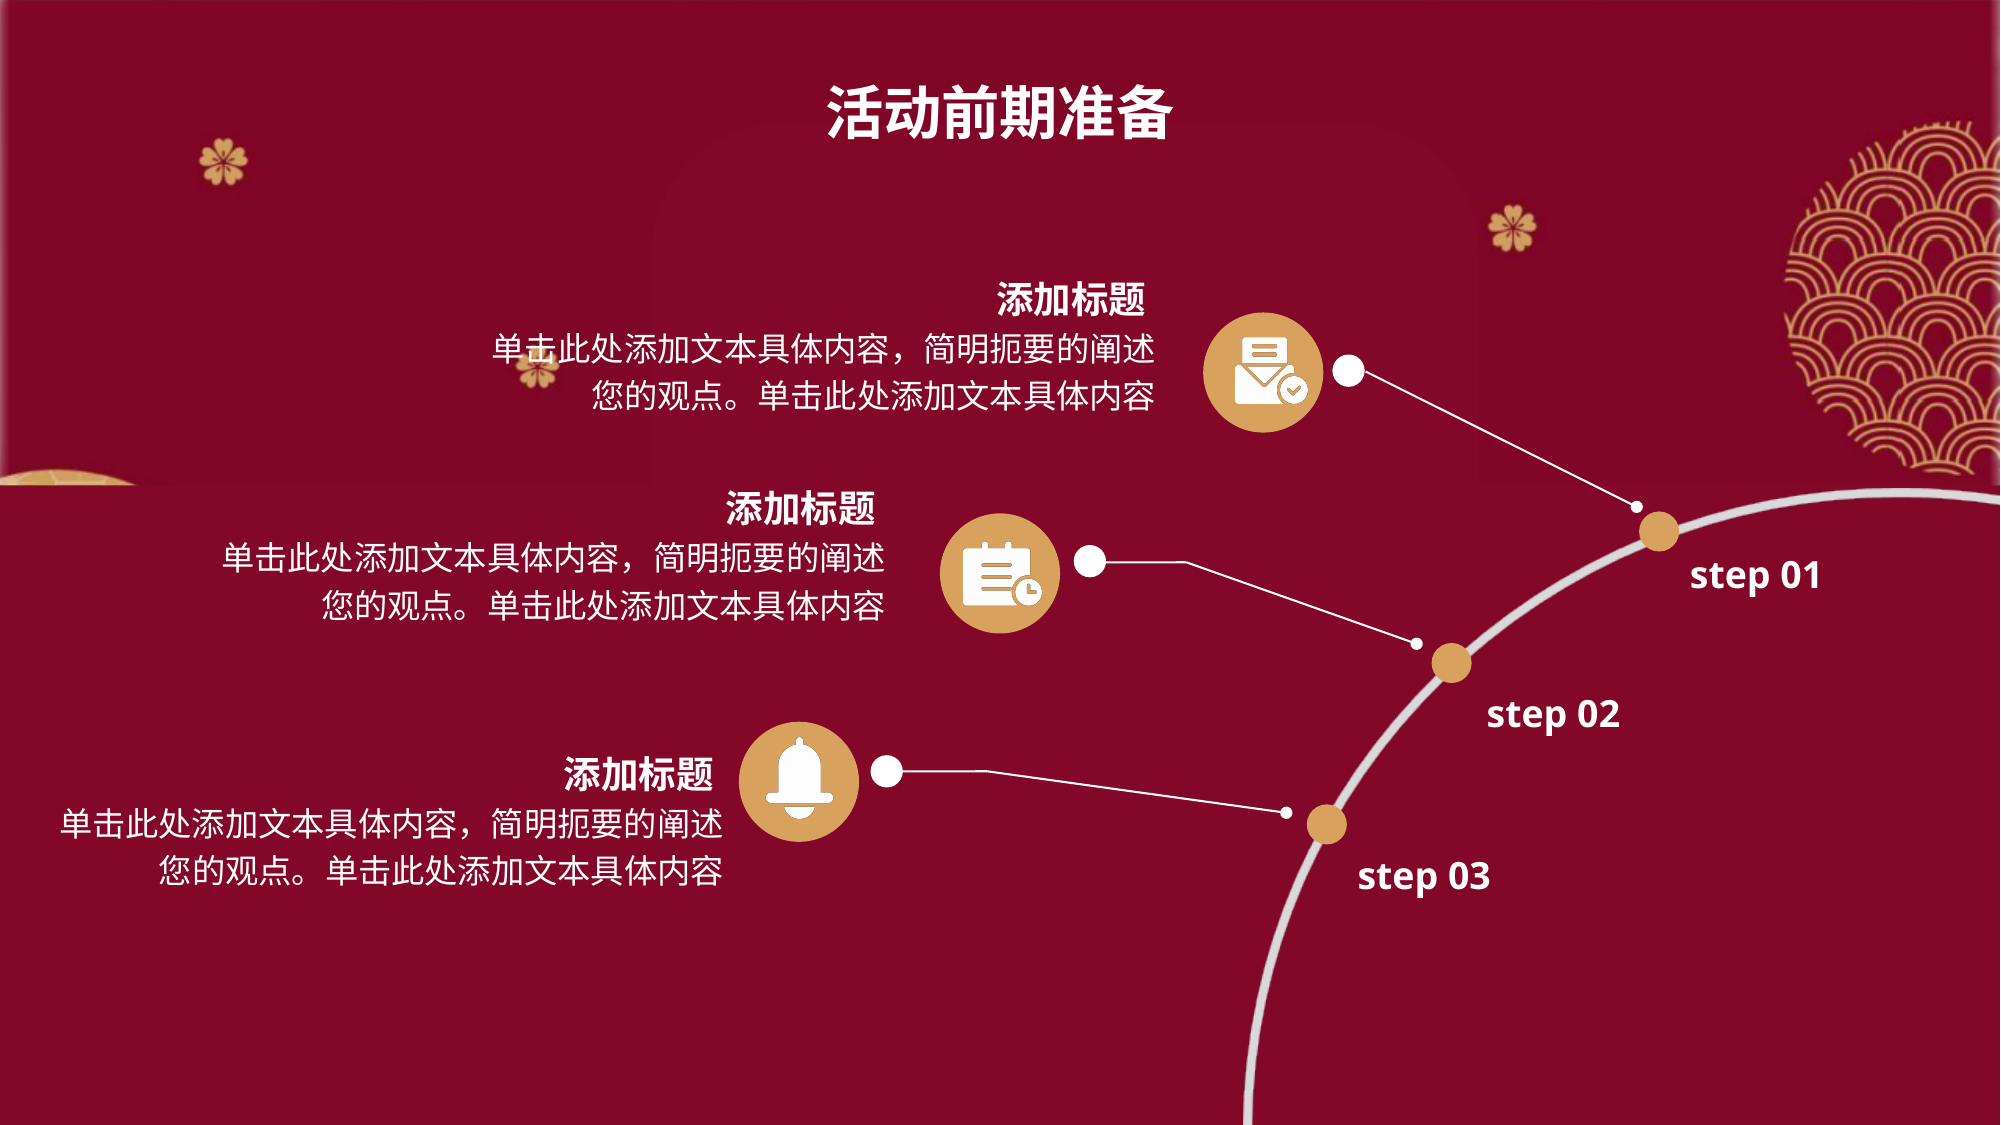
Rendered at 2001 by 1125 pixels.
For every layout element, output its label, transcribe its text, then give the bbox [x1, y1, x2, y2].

text_box [1331, 353, 1366, 388]
text_box 添加标题 [673, 477, 891, 538]
picture [1243, 488, 2000, 1125]
picture [759, 737, 840, 819]
text_box 添加标题 [511, 743, 729, 803]
text_box 活动前期准备 [810, 68, 1190, 154]
text_box 添加标题 [943, 268, 1161, 328]
picture [0, 0, 2000, 485]
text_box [1365, 371, 1637, 507]
text_box 单击此处添加文本具体内容，简明扼要的阐述您的观点。单击此处添加文本具体内容 [15, 787, 739, 898]
text_box [737, 720, 861, 843]
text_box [1094, 562, 1417, 644]
text_box 单击此处添加文本具体内容，简明扼要的阐述您的观点。单击此处添加文本具体内容 [447, 312, 1172, 423]
text_box 单击此处添加文本具体内容，简明扼要的阐述您的观点。单击此处添加文本具体内容 [177, 521, 901, 633]
text_box [869, 754, 904, 789]
picture [963, 534, 1042, 613]
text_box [897, 771, 1287, 813]
text_box [1202, 311, 1325, 434]
text_box [938, 512, 1062, 635]
text_box [1072, 543, 1108, 579]
